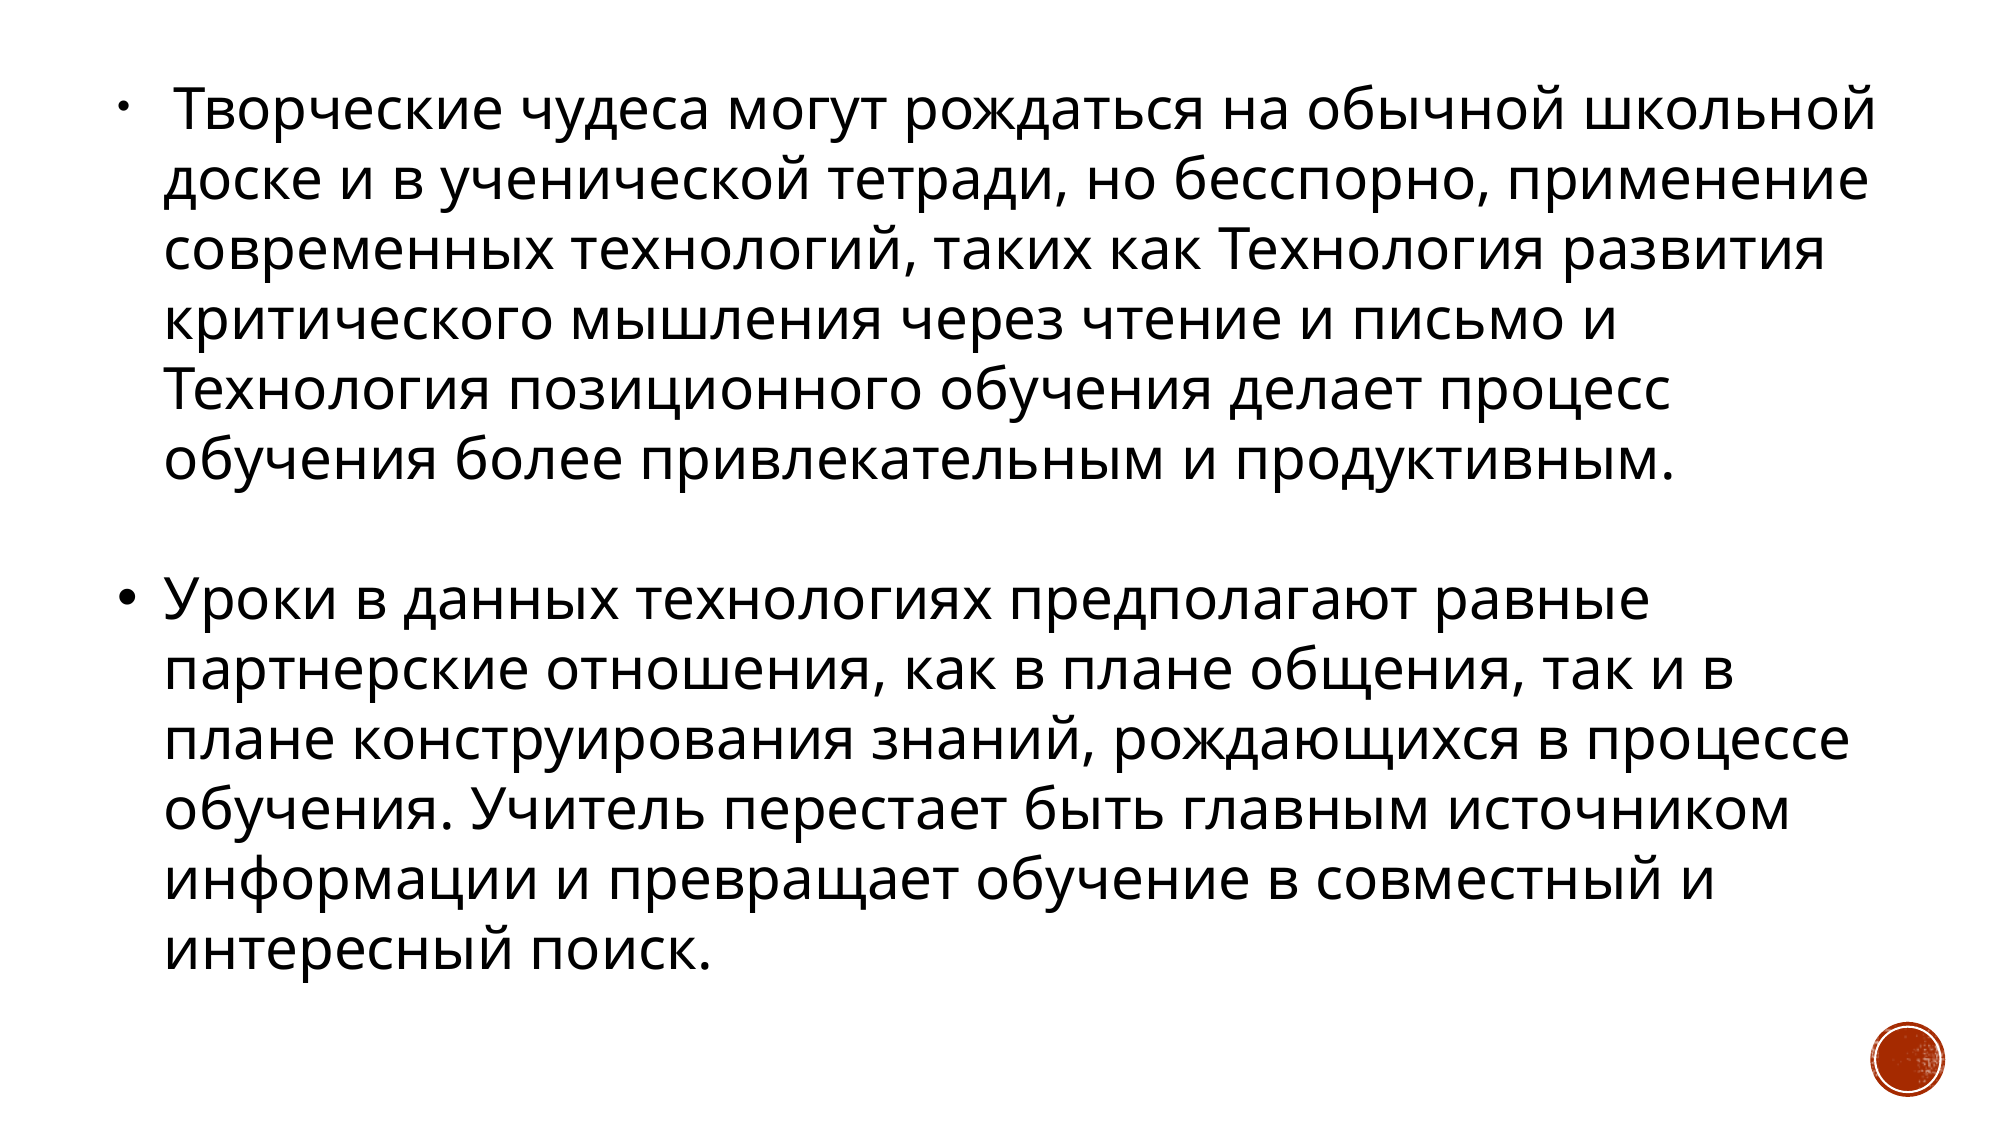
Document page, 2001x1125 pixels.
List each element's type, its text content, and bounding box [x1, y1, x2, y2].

text_box Творческие чудеса могут рождаться на обычной школьной доске и в ученической тетради, но бесспорно, применение современных технологий, таких как Технология развития критического мышления через чтение и письмо и Технология позиционного обучения делает процесс обучения более привлекательным и продуктивным. Уроки в данных технологиях предполагают равные партнерские отношения, как в плане общения, так и в плане конструирования знаний, рождающихся в процессе обучения. Учитель перестает быть главным источником информации и превращает обучение в совместный и интересный поиск. [102, 63, 1896, 1125]
